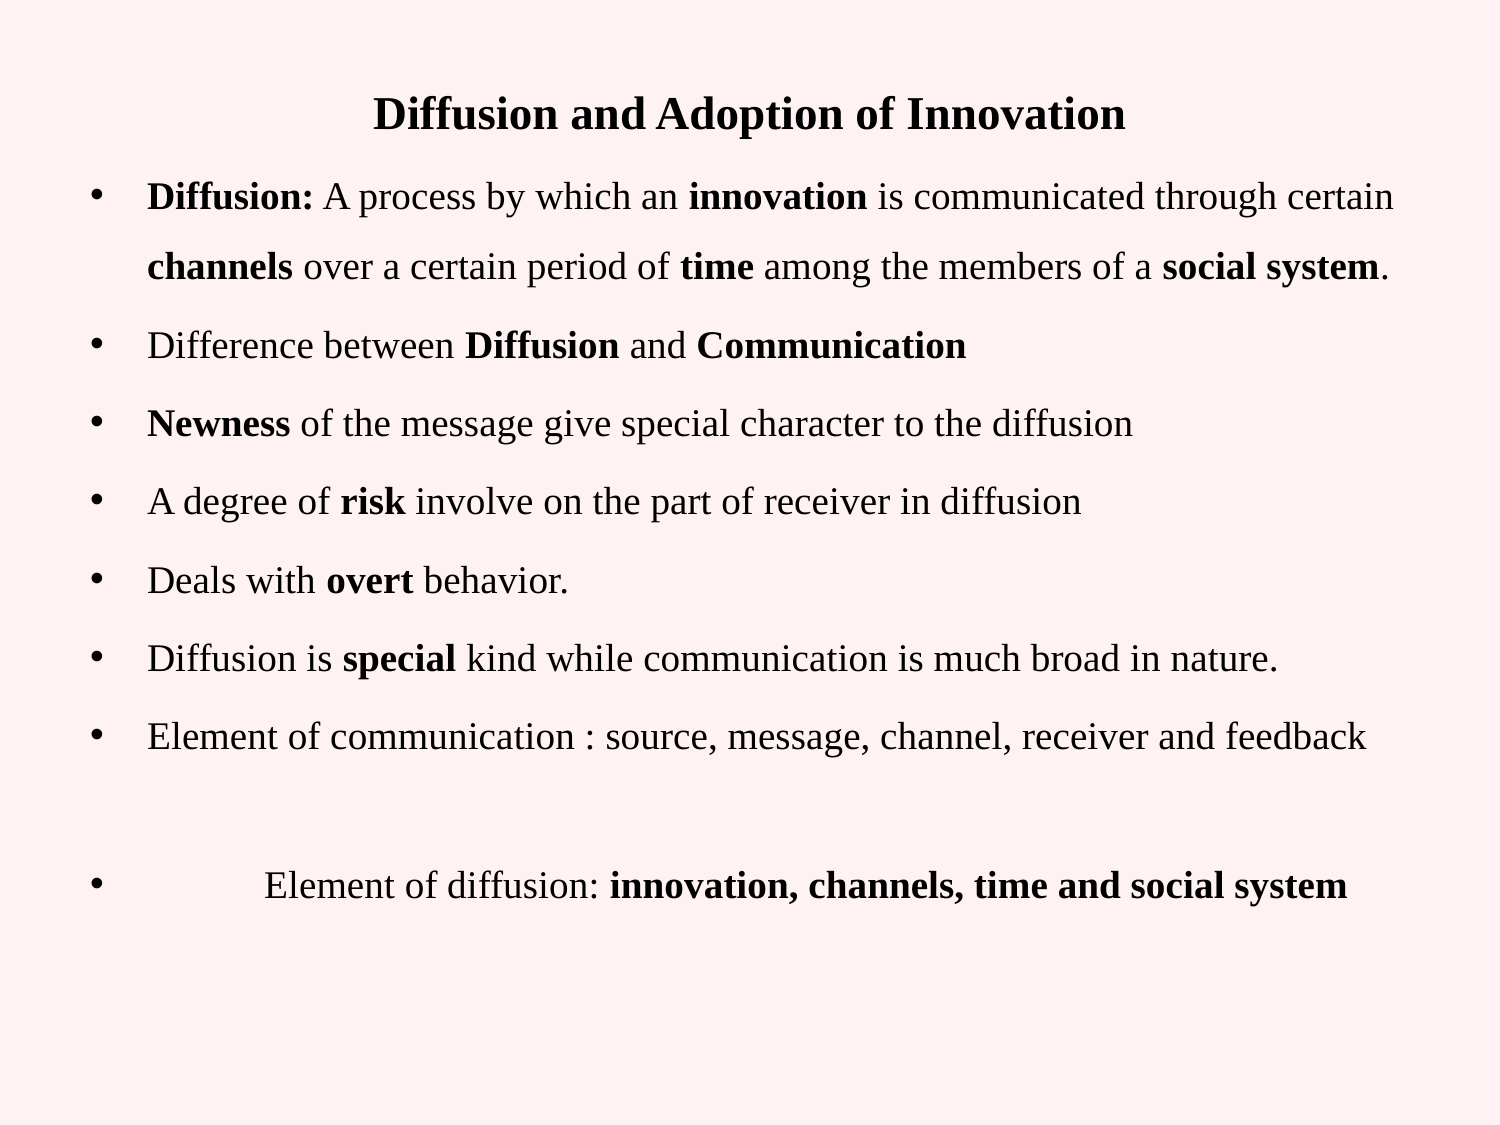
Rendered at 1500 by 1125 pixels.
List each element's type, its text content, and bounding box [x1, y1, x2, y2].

list Diffusion and Adoption of Innovation Diffusion: A process by which an innovation is communicated through certain channels over a certain period of time among the members of a social system. Difference between Diffusion and Communication Newness of the message give special character to the diffusion A degree of risk involve on the part of receiver in diffusion Deals with overt behavior. Diffusion is special kind while communication is much broad in nature. Element of communication : source, message, channel, receiver and feedback Element of diffusion: innovation, channels, time and social system [75, 75, 1425, 1013]
